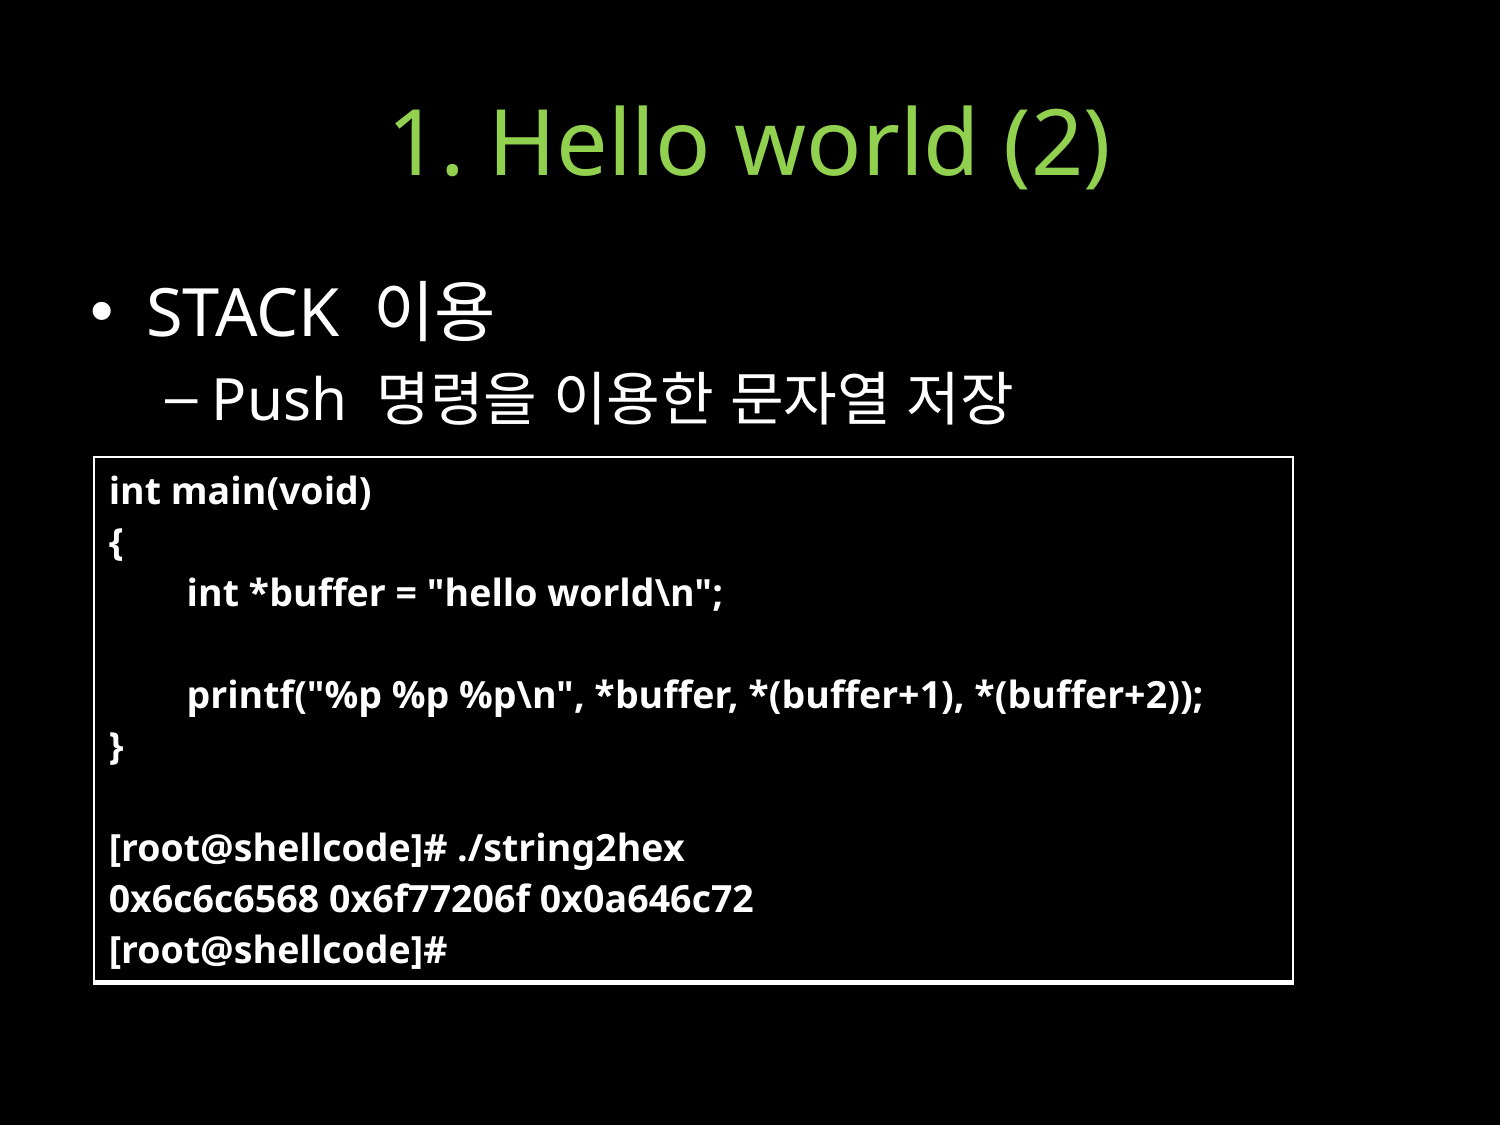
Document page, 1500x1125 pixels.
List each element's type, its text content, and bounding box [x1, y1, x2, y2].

table_header int main(void) { int *buffer = "hello world\n"; printf("%p %p %p\n", *buffer, *(buffer+1), *(buffer+2)); } [root@shellcode]# ./string2hex 0x6c6c6568 0x6f77206f 0x0a646c72 [root@shellcode]# [95, 458, 1292, 980]
title 1. Hello world (2) [75, 45, 1425, 233]
list STACK 이용 Push 명령을 이용한 문자열 저장 [75, 262, 1425, 1005]
